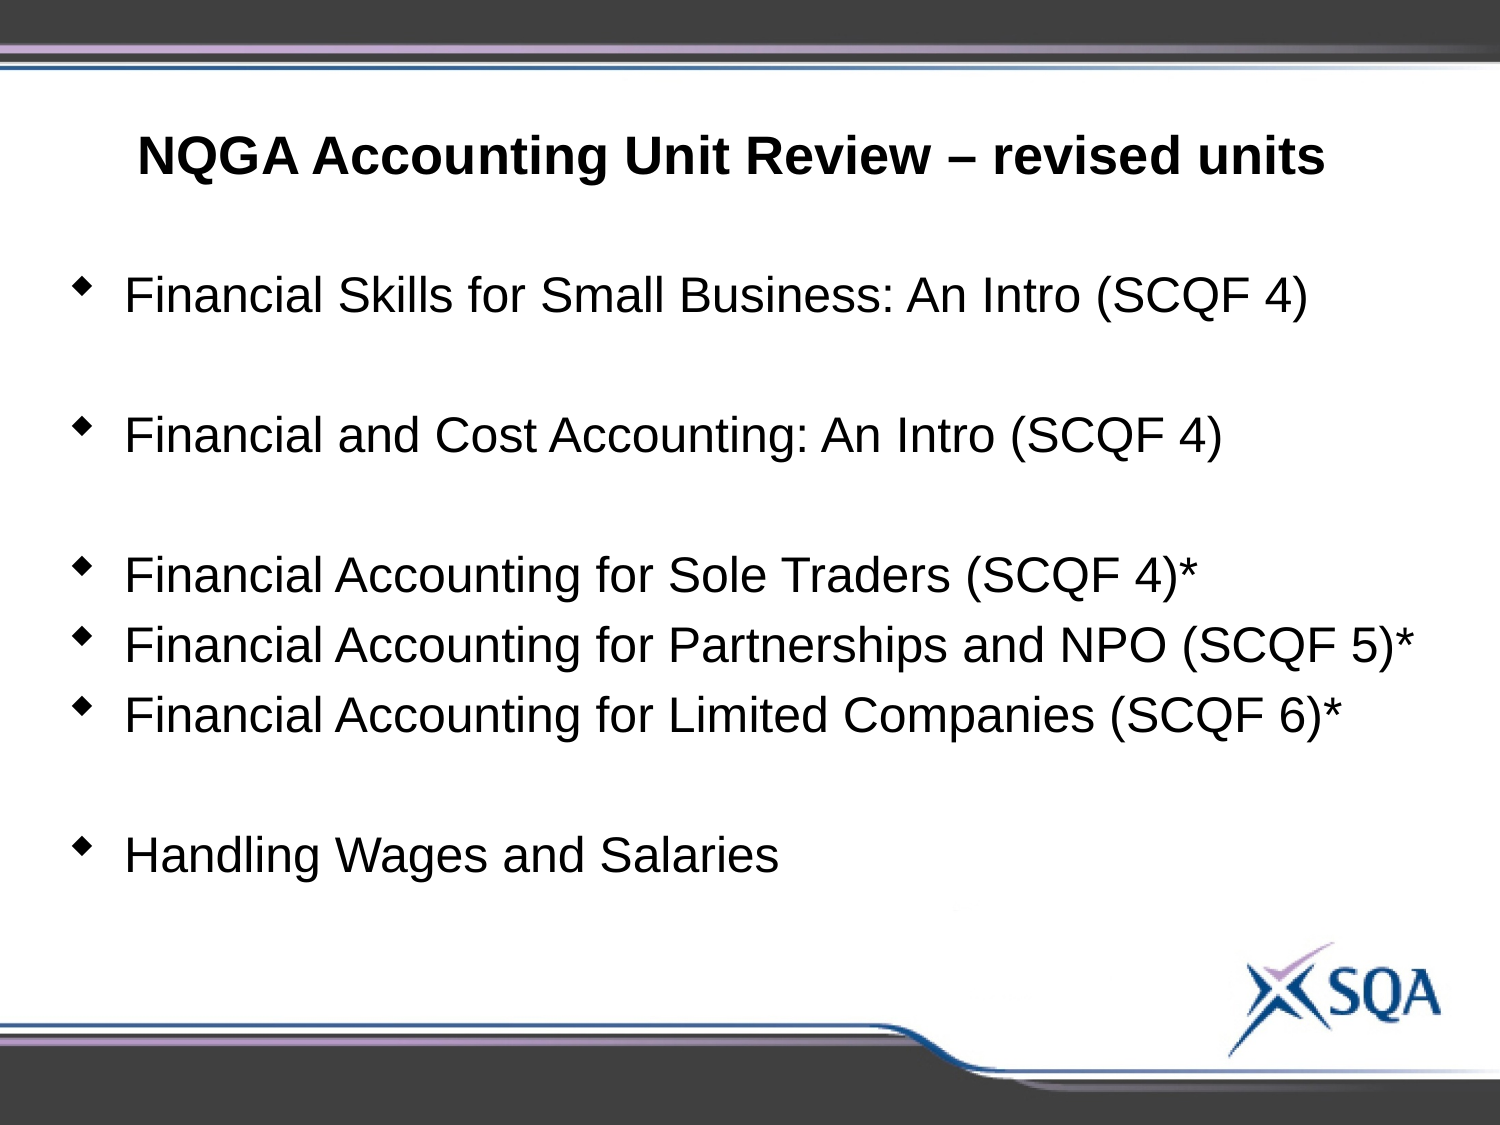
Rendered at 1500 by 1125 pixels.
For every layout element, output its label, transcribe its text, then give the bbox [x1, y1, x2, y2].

picture [0, 0, 1500, 1125]
text_box NQGA Accounting Unit Review – revised units [76, 113, 1390, 208]
text_box Financial Skills for Small Business: An Intro (SCQF 4) Financial and Cost Accounting: An Intro (SCQF 4) Financial Accounting for Sole Traders (SCQF 4)* Financial Accounting for Partnerships and NPO (SCQF 5)* Financial Accounting for Limited Companies (SCQF 6)* Handling Wages and Salaries [53, 255, 1446, 917]
